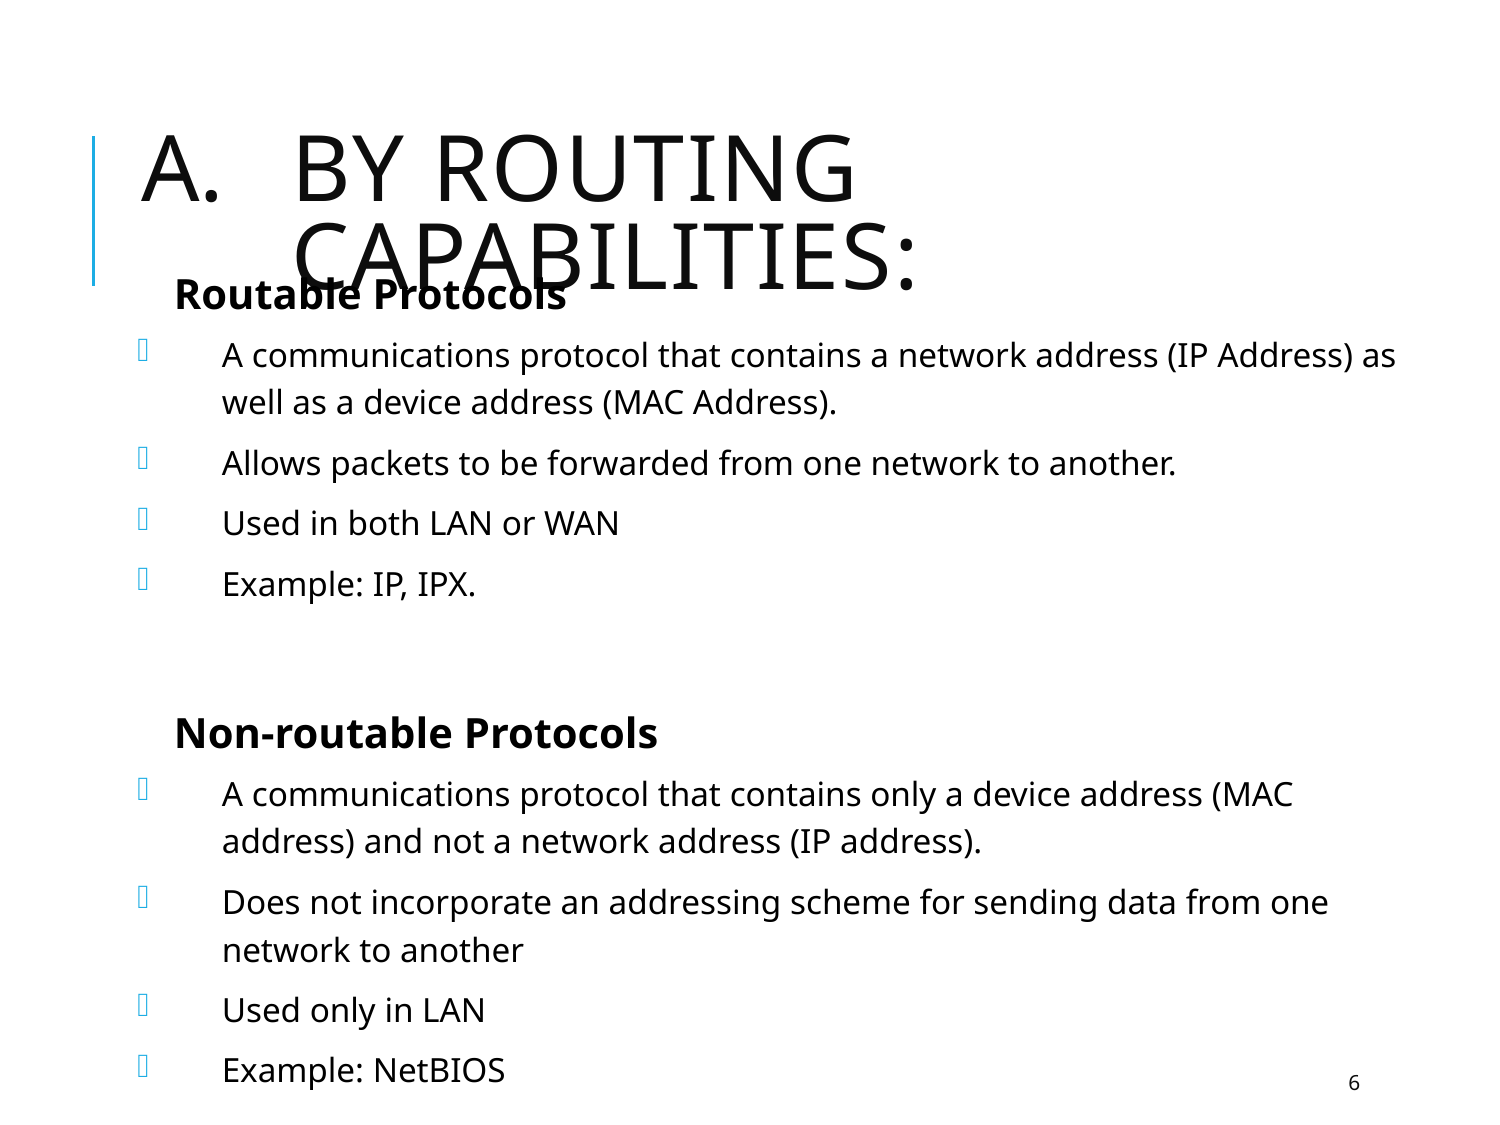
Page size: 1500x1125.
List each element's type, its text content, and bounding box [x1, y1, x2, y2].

title By Routing Capabilities: [126, 96, 1322, 249]
list Routable Protocols A communications protocol that contains a network address (IP Address) as well as a device address (MAC Address). Allows packets to be forwarded from one network to another. Used in both LAN or WAN Example: IP, IPX. Non-routable Protocols A communications protocol that contains only a device address (MAC address) and not a network address (IP address). Does not incorporate an addressing scheme for sending data from one network to another Used only in LAN Example: NetBIOS [62, 249, 1438, 1125]
slide_number 6 [1333, 1061, 1454, 1107]
